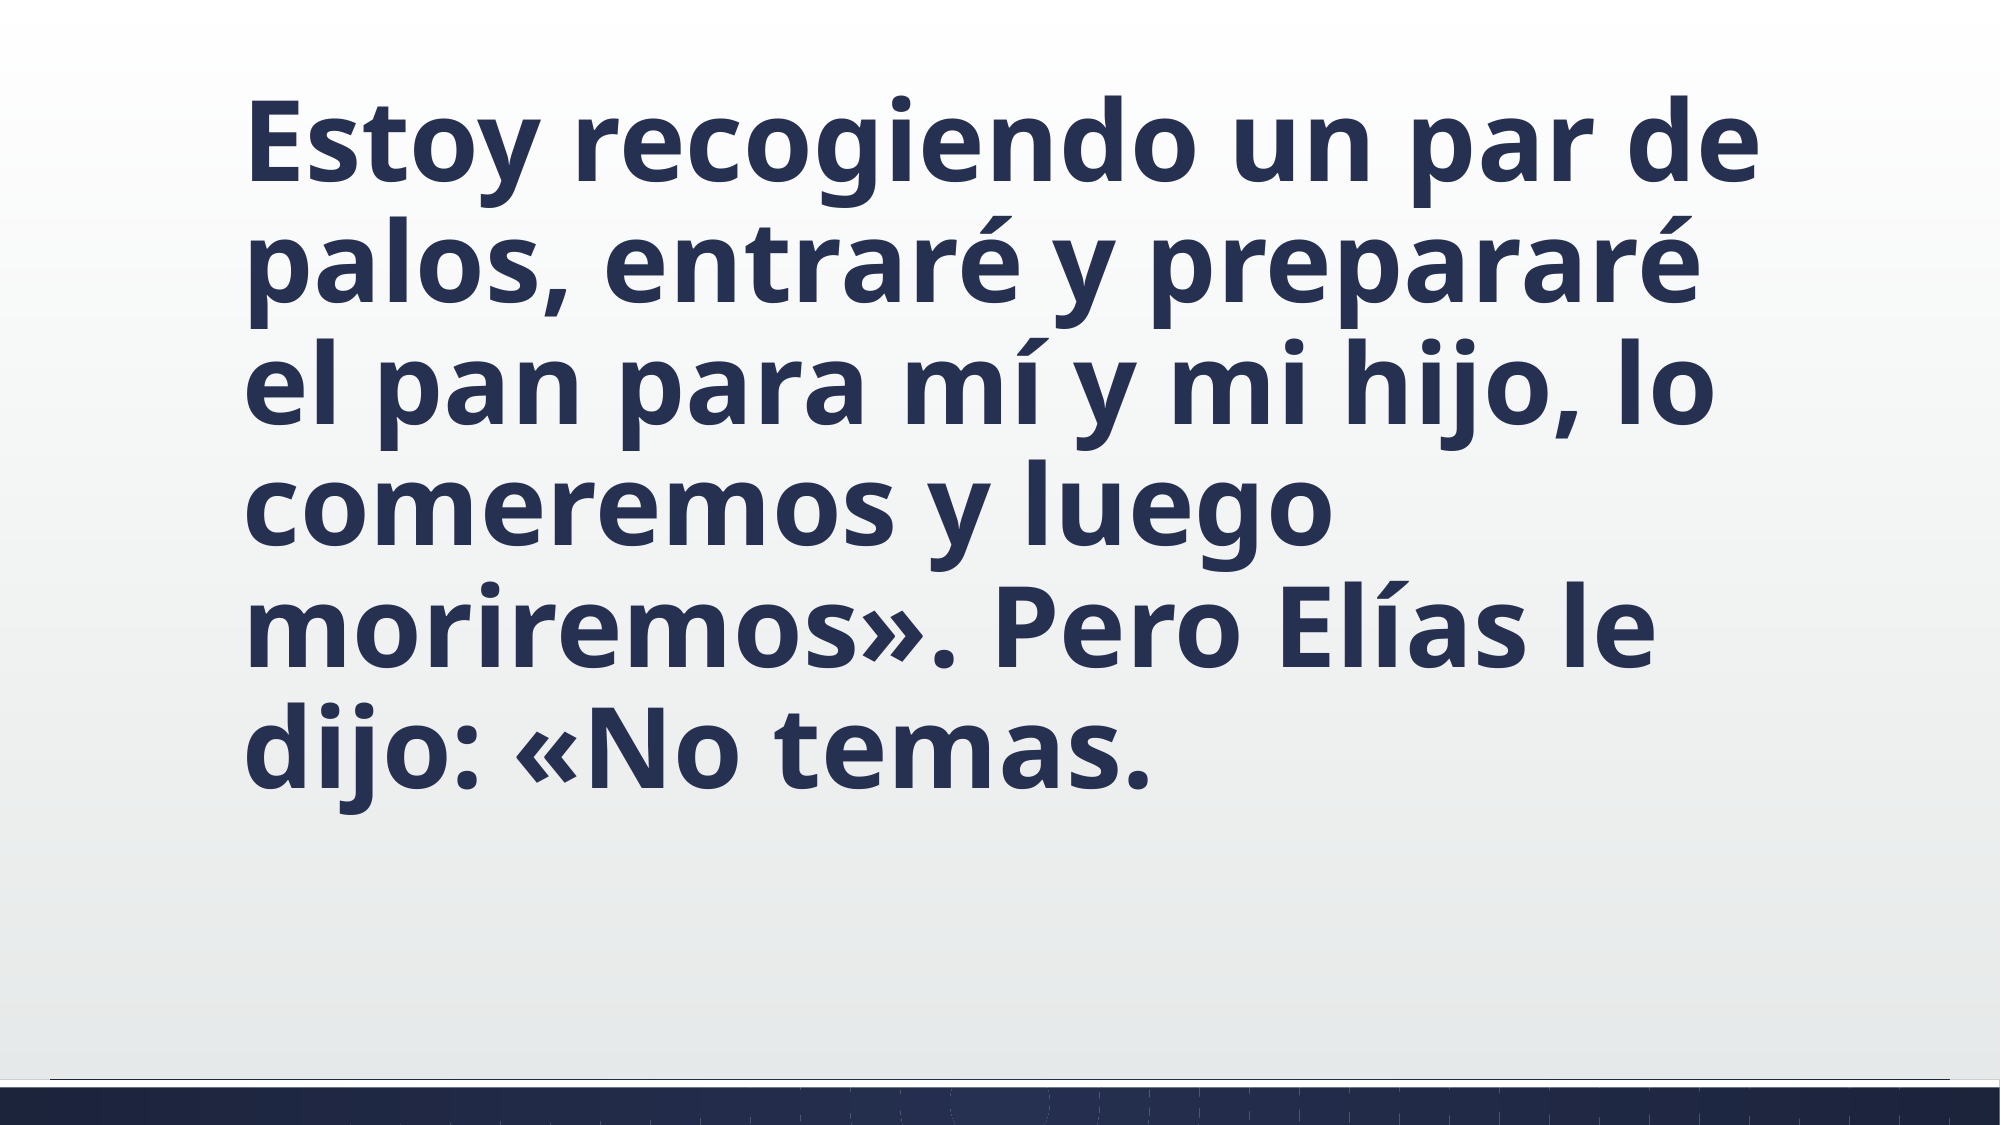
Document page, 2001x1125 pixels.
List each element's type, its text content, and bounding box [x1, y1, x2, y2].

list Estoy recogiendo un par de palos, entraré y prepararé el pan para mí y mi hijo, lo comeremos y luego moriremos». Pero Elías le dijo: «No temas. [219, 76, 1816, 990]
